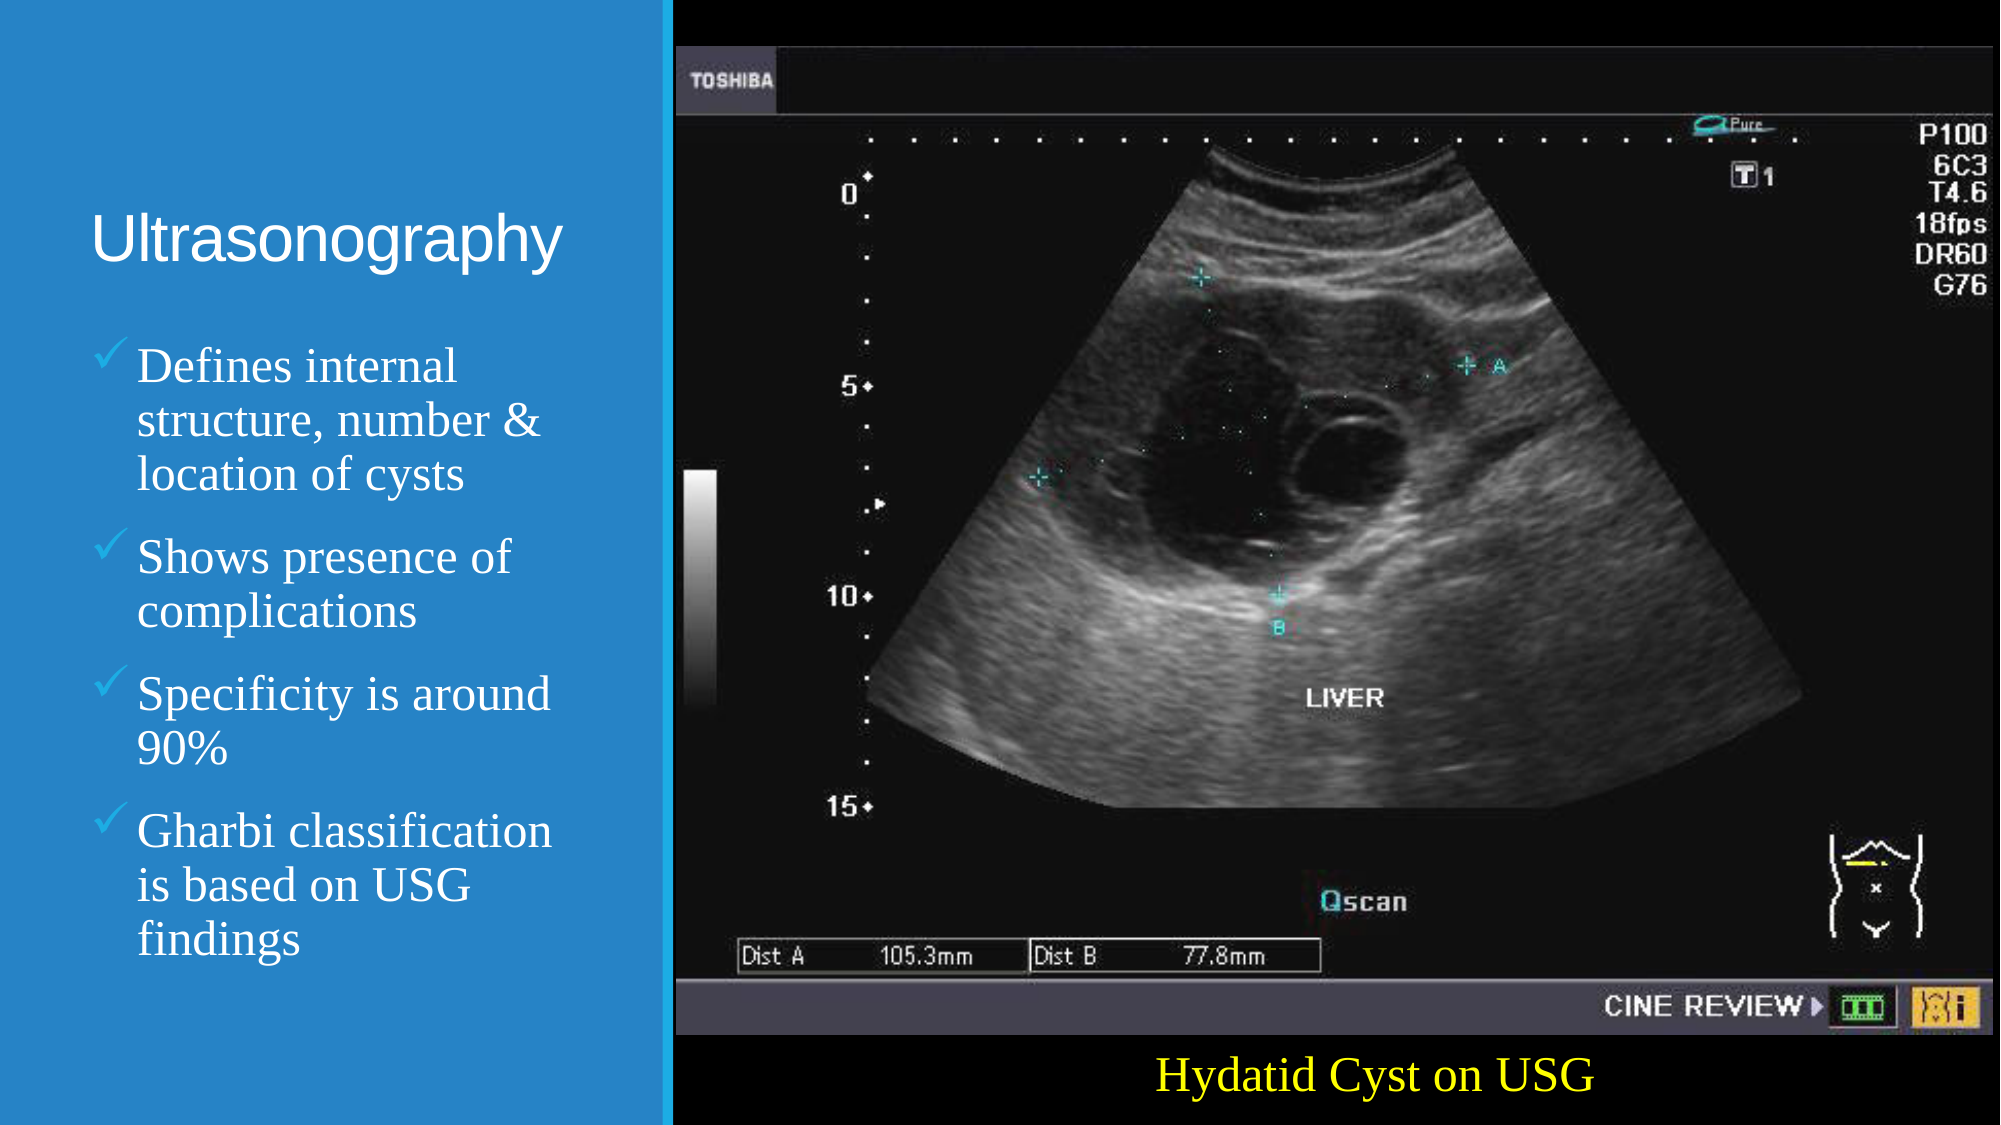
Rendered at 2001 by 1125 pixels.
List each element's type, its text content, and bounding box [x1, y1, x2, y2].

list Defines internal structure, number & location of cysts Shows presence of complications Specificity is around 90% Gharbi classification is based on USG findings [75, 331, 600, 1035]
title Ultrasonography [75, 97, 600, 284]
text_box Hydatid Cyst on USG [874, 1043, 1877, 1109]
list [675, 46, 1993, 1035]
